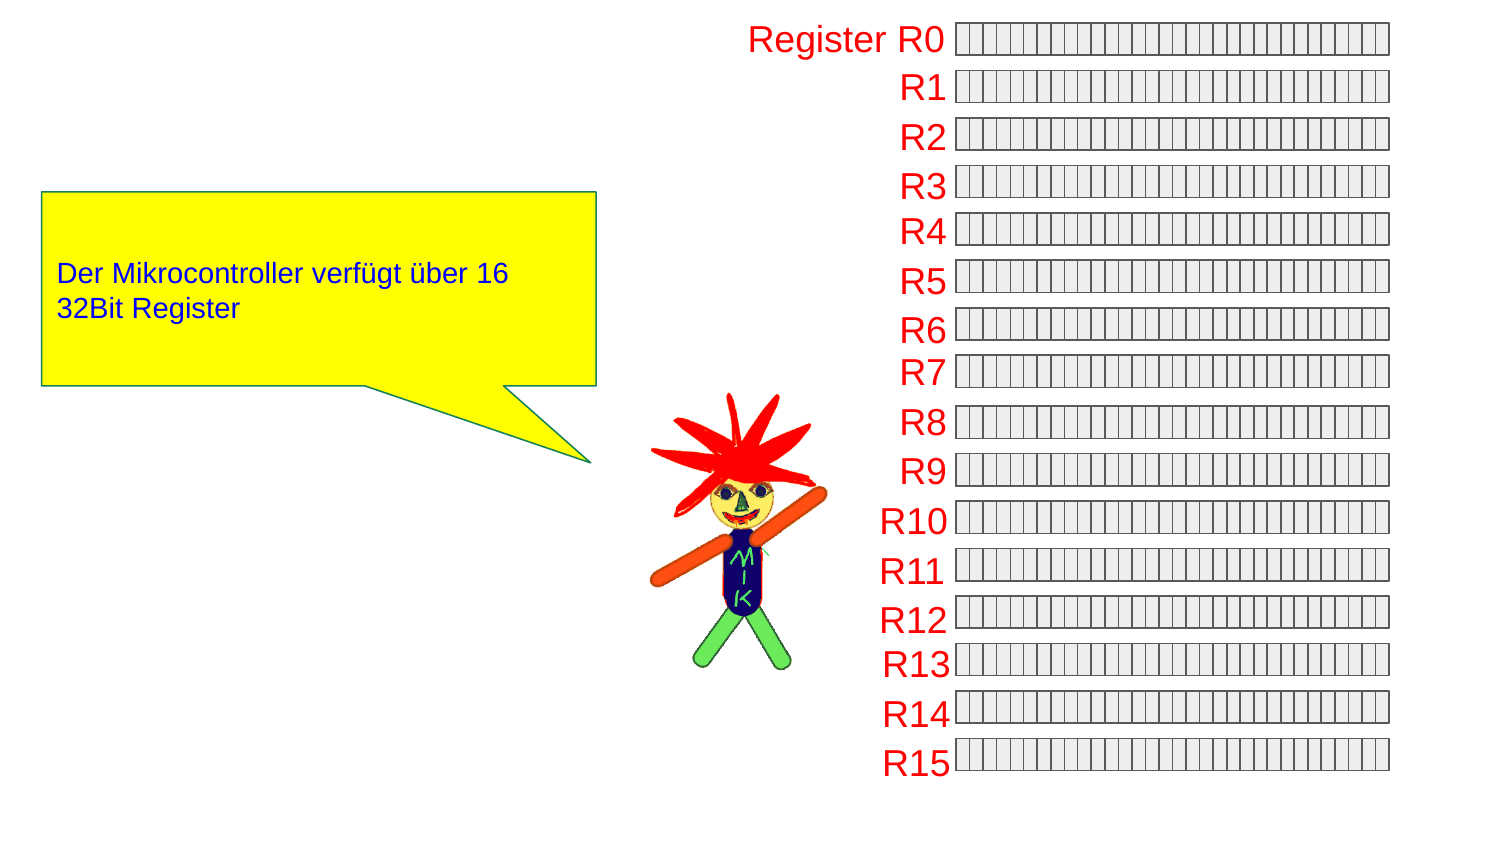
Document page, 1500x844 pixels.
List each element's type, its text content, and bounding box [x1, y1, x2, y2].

text_box R5 [873, 250, 950, 290]
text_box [955, 22, 1390, 388]
text_box Der Mikrocontroller verfügt über 16 32Bit Register [41, 191, 597, 463]
text_box Register R0 [732, 0, 1045, 97]
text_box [873, 47, 977, 244]
text_box R7 [873, 333, 950, 383]
text_box R9 [873, 431, 950, 482]
text_box R11 [853, 532, 950, 580]
text_box R6 [873, 290, 950, 333]
text_box R10 [853, 482, 950, 532]
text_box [955, 405, 1390, 771]
text_box R8 [873, 383, 977, 431]
picture [631, 384, 839, 677]
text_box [856, 624, 977, 821]
text_box R12 [853, 580, 950, 626]
